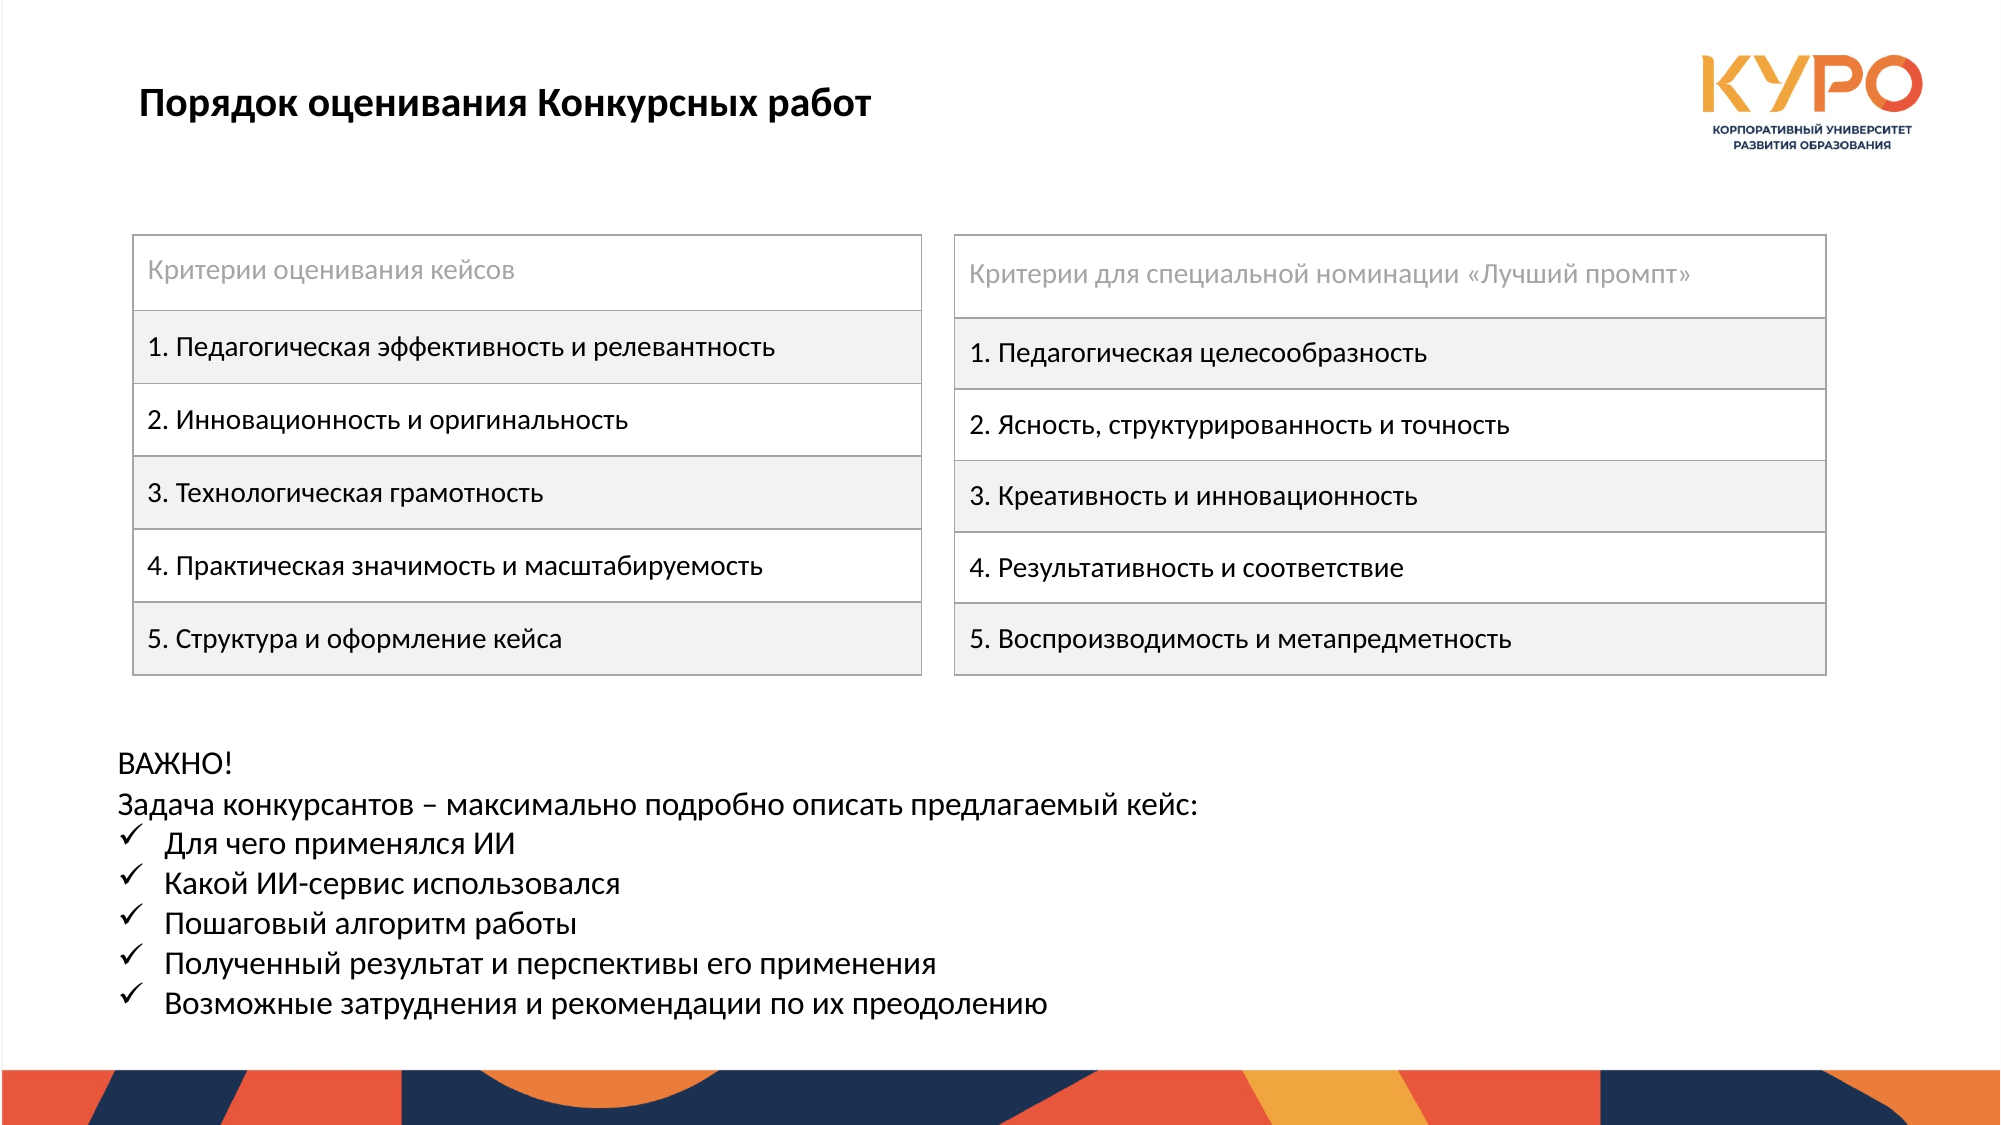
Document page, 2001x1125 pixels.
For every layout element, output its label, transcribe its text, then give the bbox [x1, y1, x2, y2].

text_box ВАЖНО! Задача конкурсантов – максимально подробно описать предлагаемый кейс: Для чего применялся ИИ Какой ИИ-сервис использовался Пошаговый алгоритм работы Полученный результат и перспективы его применения Возможные затруднения и рекомендации по их преодолению [102, 734, 1741, 1029]
table_header Критерии для специальной номинации «Лучший промпт» [955, 236, 1825, 317]
table_cell 4. Практическая значимость и масштабируемость [134, 530, 921, 601]
table_cell 2. Инновационность и оригинальность [134, 384, 921, 455]
table_cell 3. Креативность и инновационность [955, 461, 1825, 531]
table_header Критерии оценивания кейсов [134, 236, 921, 310]
table_cell 2. Ясность, структурированность и точность [955, 390, 1825, 460]
picture [0, 0, 2001, 1125]
table_cell 1. Педагогическая эффективность и релевантность [134, 311, 921, 383]
table_cell 4. Результативность и соответствие [955, 533, 1825, 602]
text_box Порядок оценивания Конкурсных работ [119, 54, 1696, 145]
table_cell 5. Воспроизводимость и метапредметность [955, 604, 1825, 674]
table_cell 1. Педагогическая целесообразность [955, 319, 1825, 388]
table_cell 5. Структура и оформление кейса [134, 603, 921, 674]
table_cell 3. Технологическая грамотность [134, 457, 921, 528]
